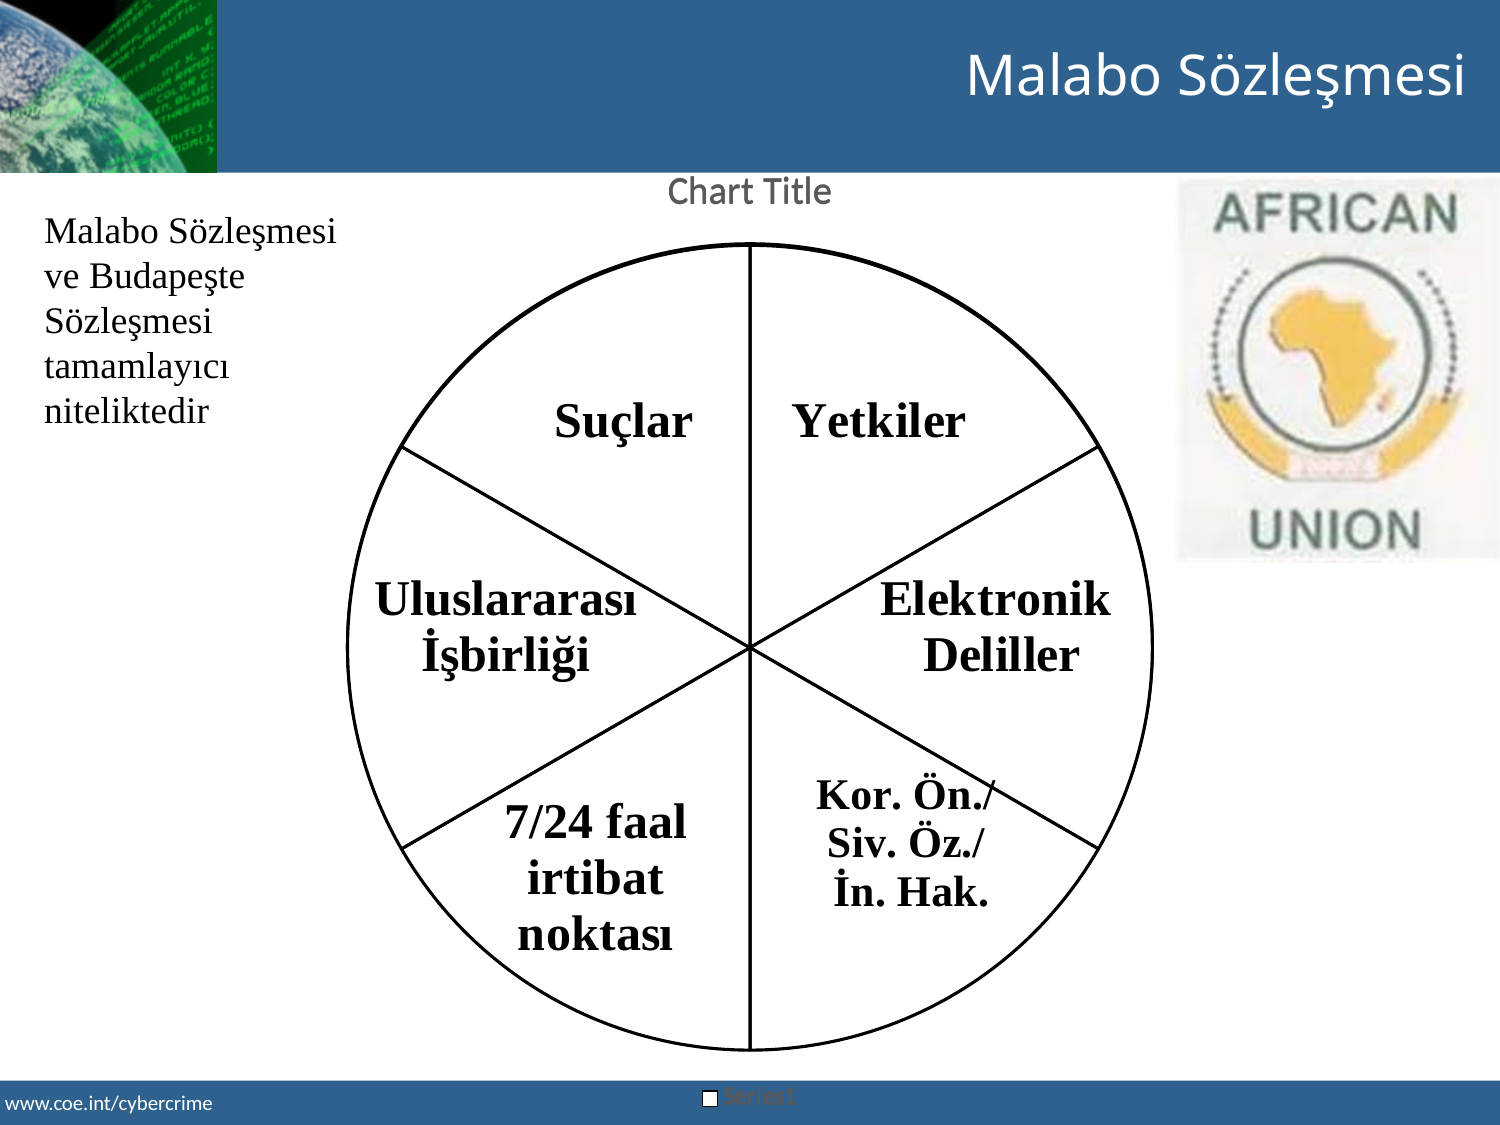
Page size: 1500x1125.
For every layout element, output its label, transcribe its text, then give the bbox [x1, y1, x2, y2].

picture [0, 0, 217, 134]
text_box Malabo Sözleşmesi [230, 31, 1483, 114]
picture [1175, 176, 1500, 563]
chart [0, 134, 1500, 1118]
